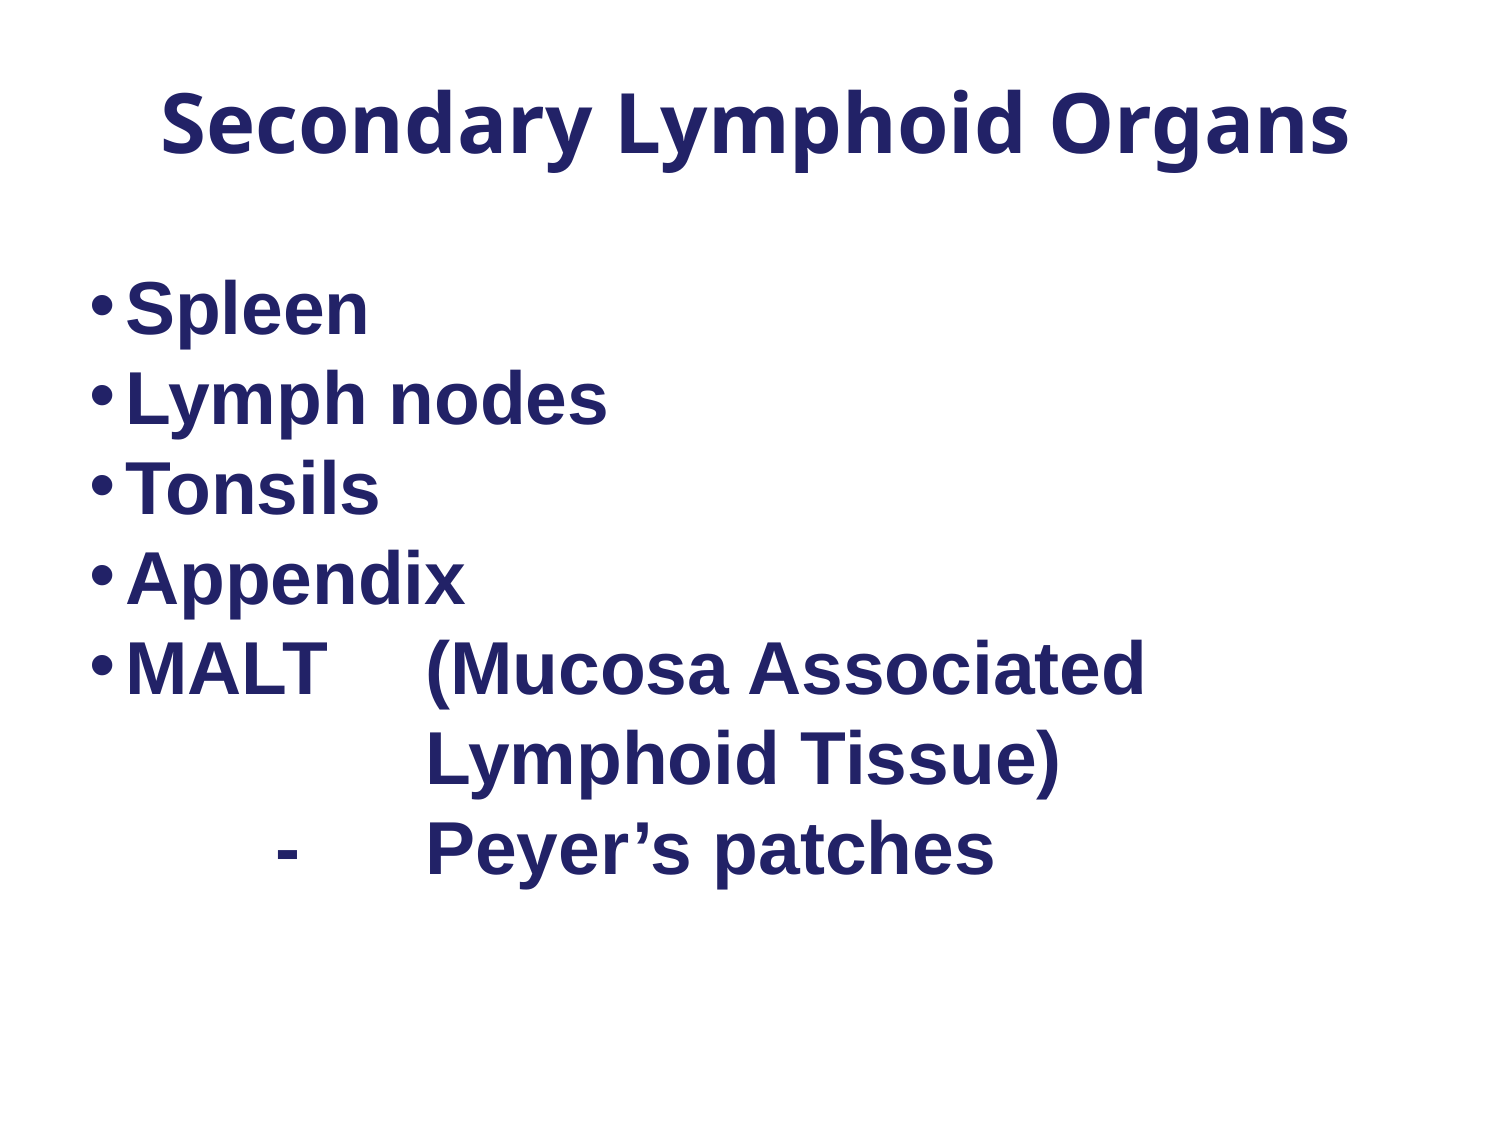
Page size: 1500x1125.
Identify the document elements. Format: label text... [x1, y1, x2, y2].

text_box Secondary Lymphoid Organs Spleen Lymph nodes Tonsils Appendix MALT (Mucosa Associated Lymphoid Tissue) - Peyer’s patches [74, 62, 1438, 898]
